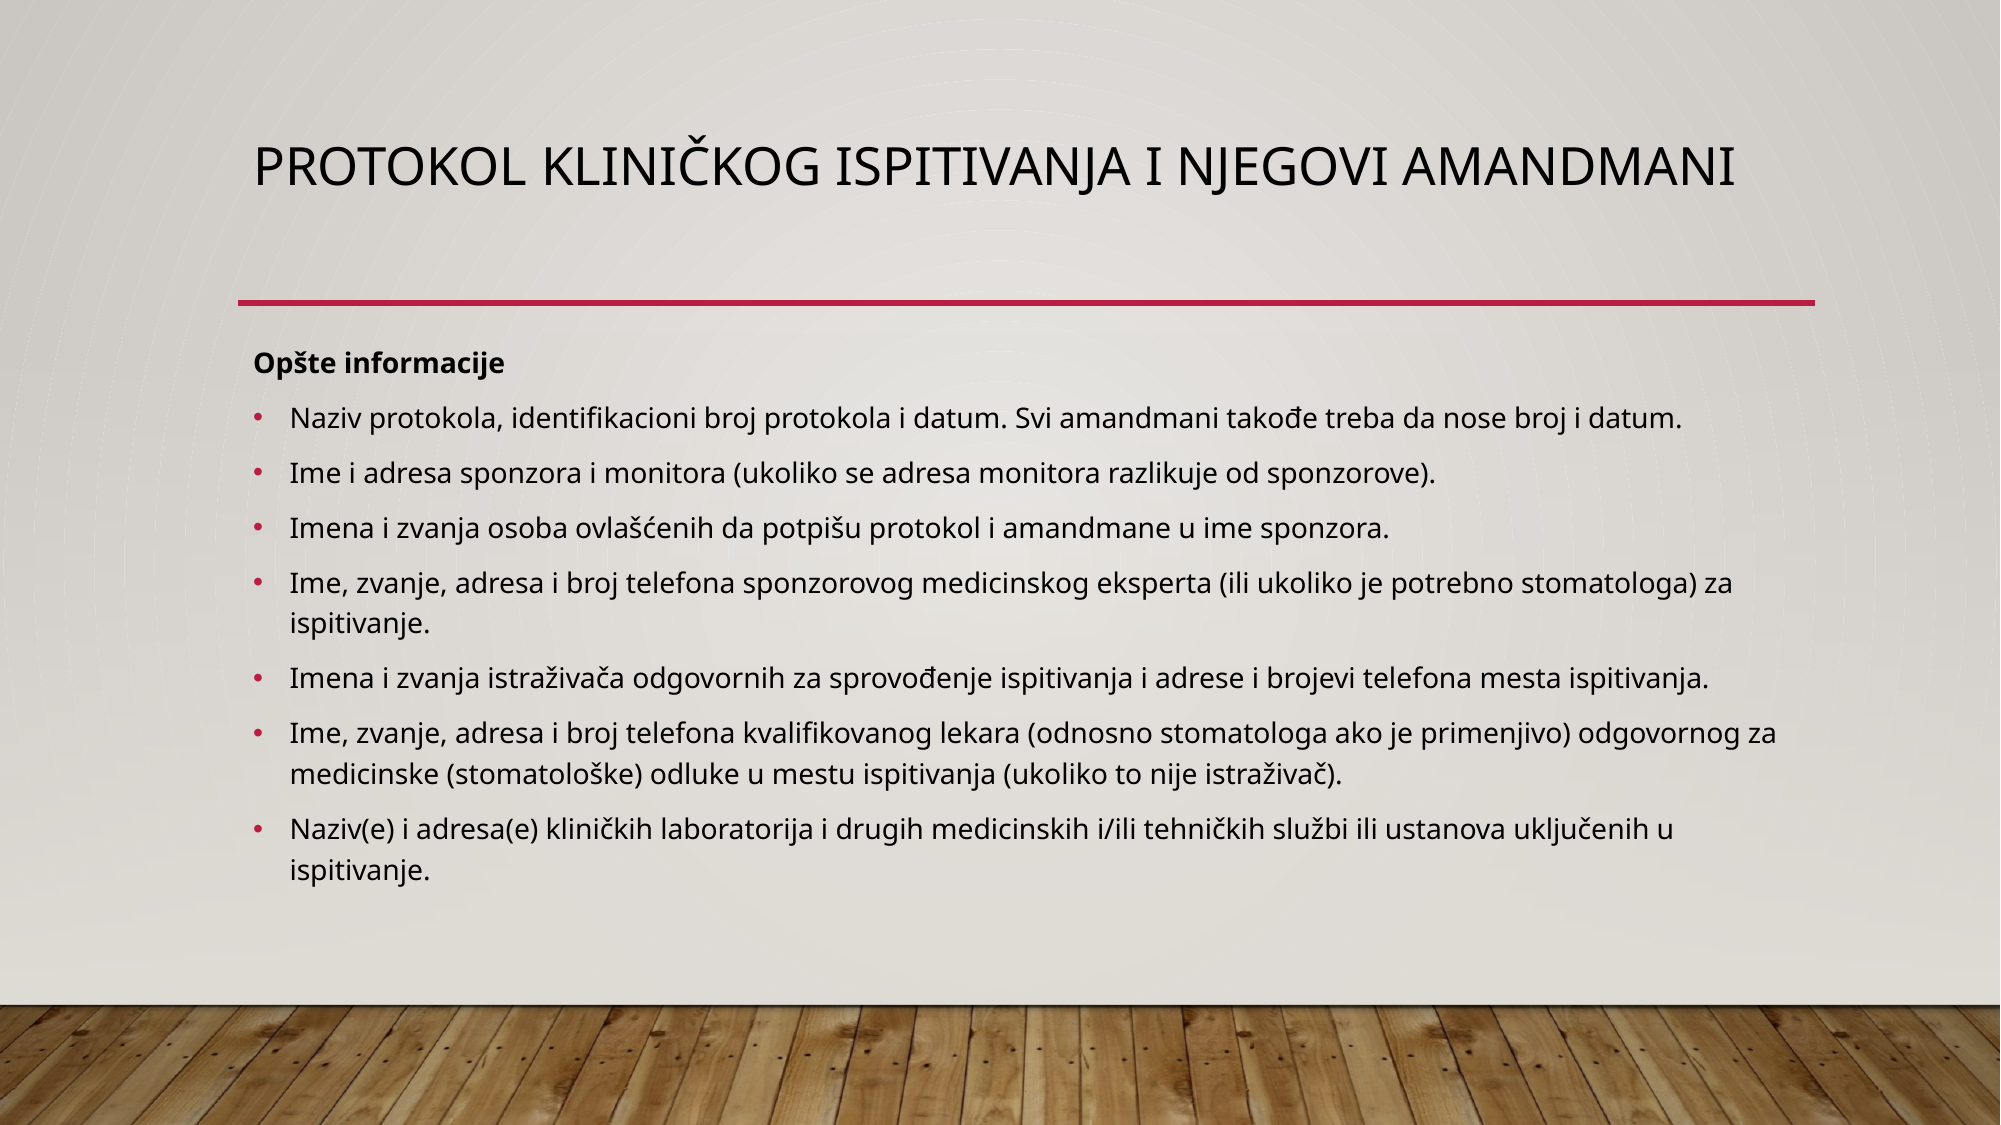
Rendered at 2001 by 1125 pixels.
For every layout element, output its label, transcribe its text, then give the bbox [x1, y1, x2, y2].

picture [0, 1005, 2000, 1125]
title PROTOKOL KLINIČKOG ISPITIVANJA I NJEGOVI AMANDMANI [238, 131, 1814, 305]
list Opšte informacije Naziv protokola, identifikacioni broj protokola i datum. Svi amandmani takođe treba da nose broj i datum. Ime i adresa sponzora i monitora (ukoliko se adresa monitora razlikuje od sponzorove). Imena i zvanja osoba ovlašćenih da potpišu protokol i amandmane u ime sponzora. Ime, zvanje, adresa i broj telefona sponzorovog medicinskog eksperta (ili ukoliko je potrebno stomatologa) za ispitivanje. Imena i zvanja istraživača odgovornih za sprovođenje ispitivanja i adrese i brojevi telefona mesta ispitivanja. Ime, zvanje, adresa i broj telefona kvalifikovanog lekara (odnosno stomatologa ako je primenjivo) odgovornog za medicinske (stomatološke) odluke u mestu ispitivanja (ukoliko to nije istraživač). Naziv(e) i adresa(e) kliničkih laboratorija i drugih medicinskih i/ili tehničkih službi ili ustanova uključenih u ispitivanje. [238, 330, 1814, 897]
